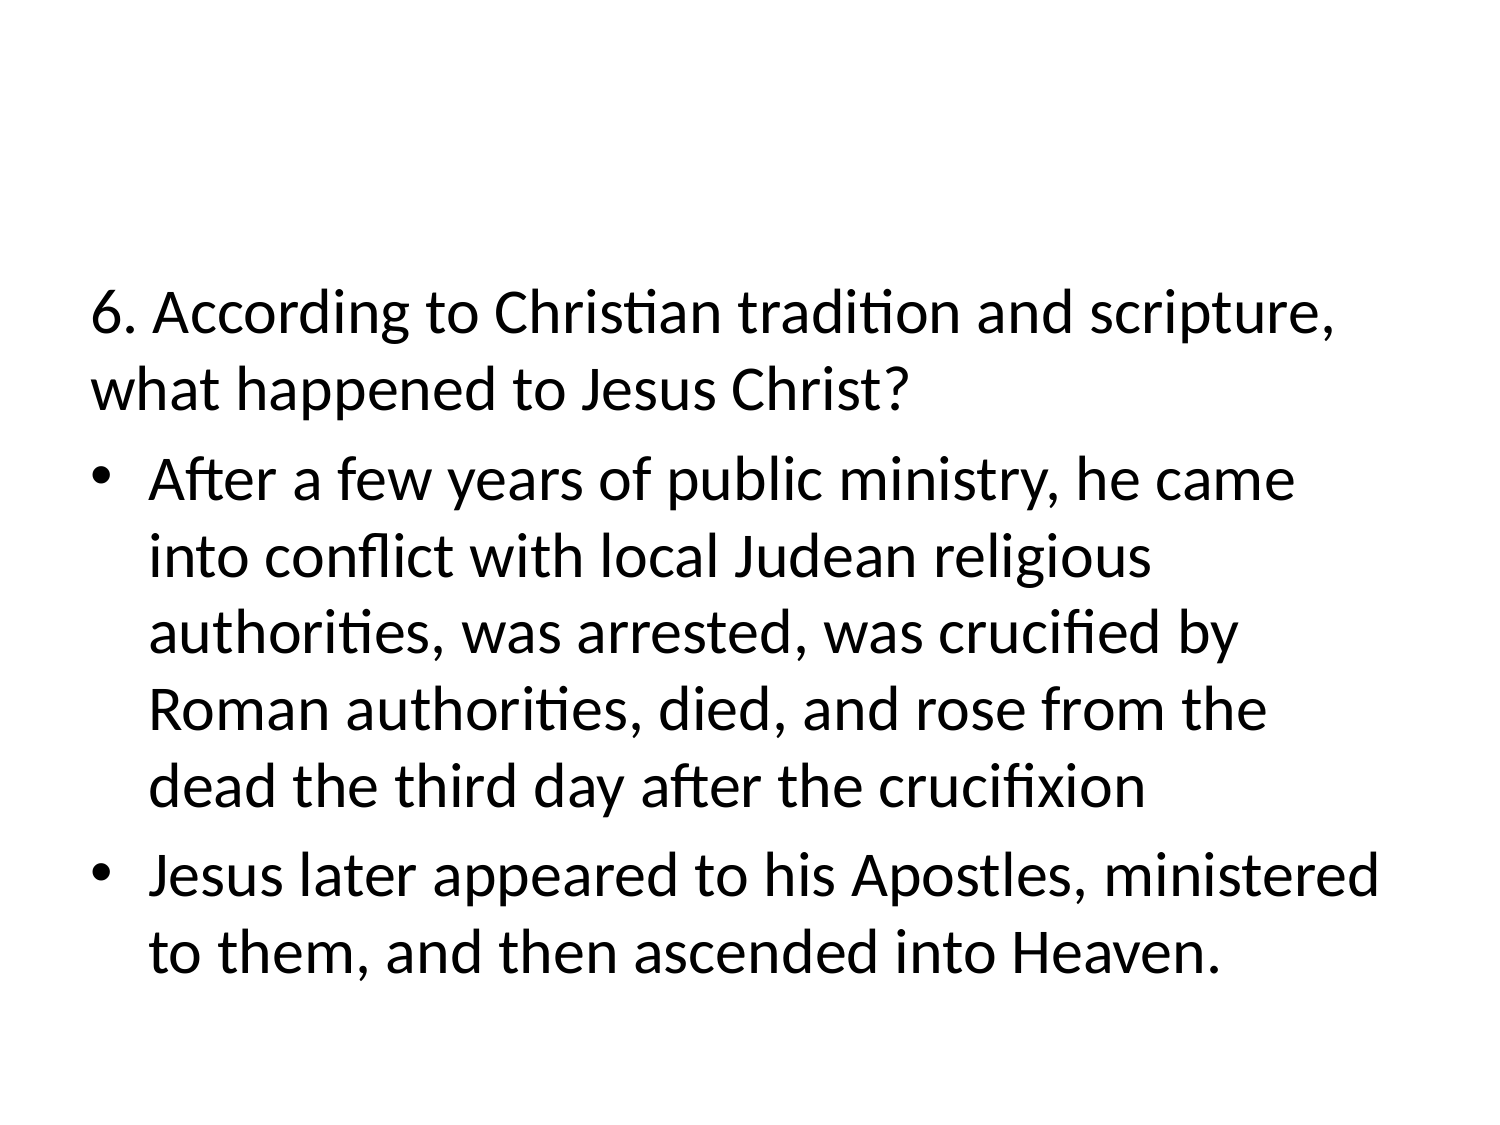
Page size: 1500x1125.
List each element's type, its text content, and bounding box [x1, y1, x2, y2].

list 6. According to Christian tradition and scripture, what happened to Jesus Christ? After a few years of public ministry, he came into conflict with local Judean religious authorities, was arrested, was crucified by Roman authorities, died, and rose from the dead the third day after the crucifixion Jesus later appeared to his Apostles, ministered to them, and then ascended into Heaven. [75, 262, 1425, 1005]
